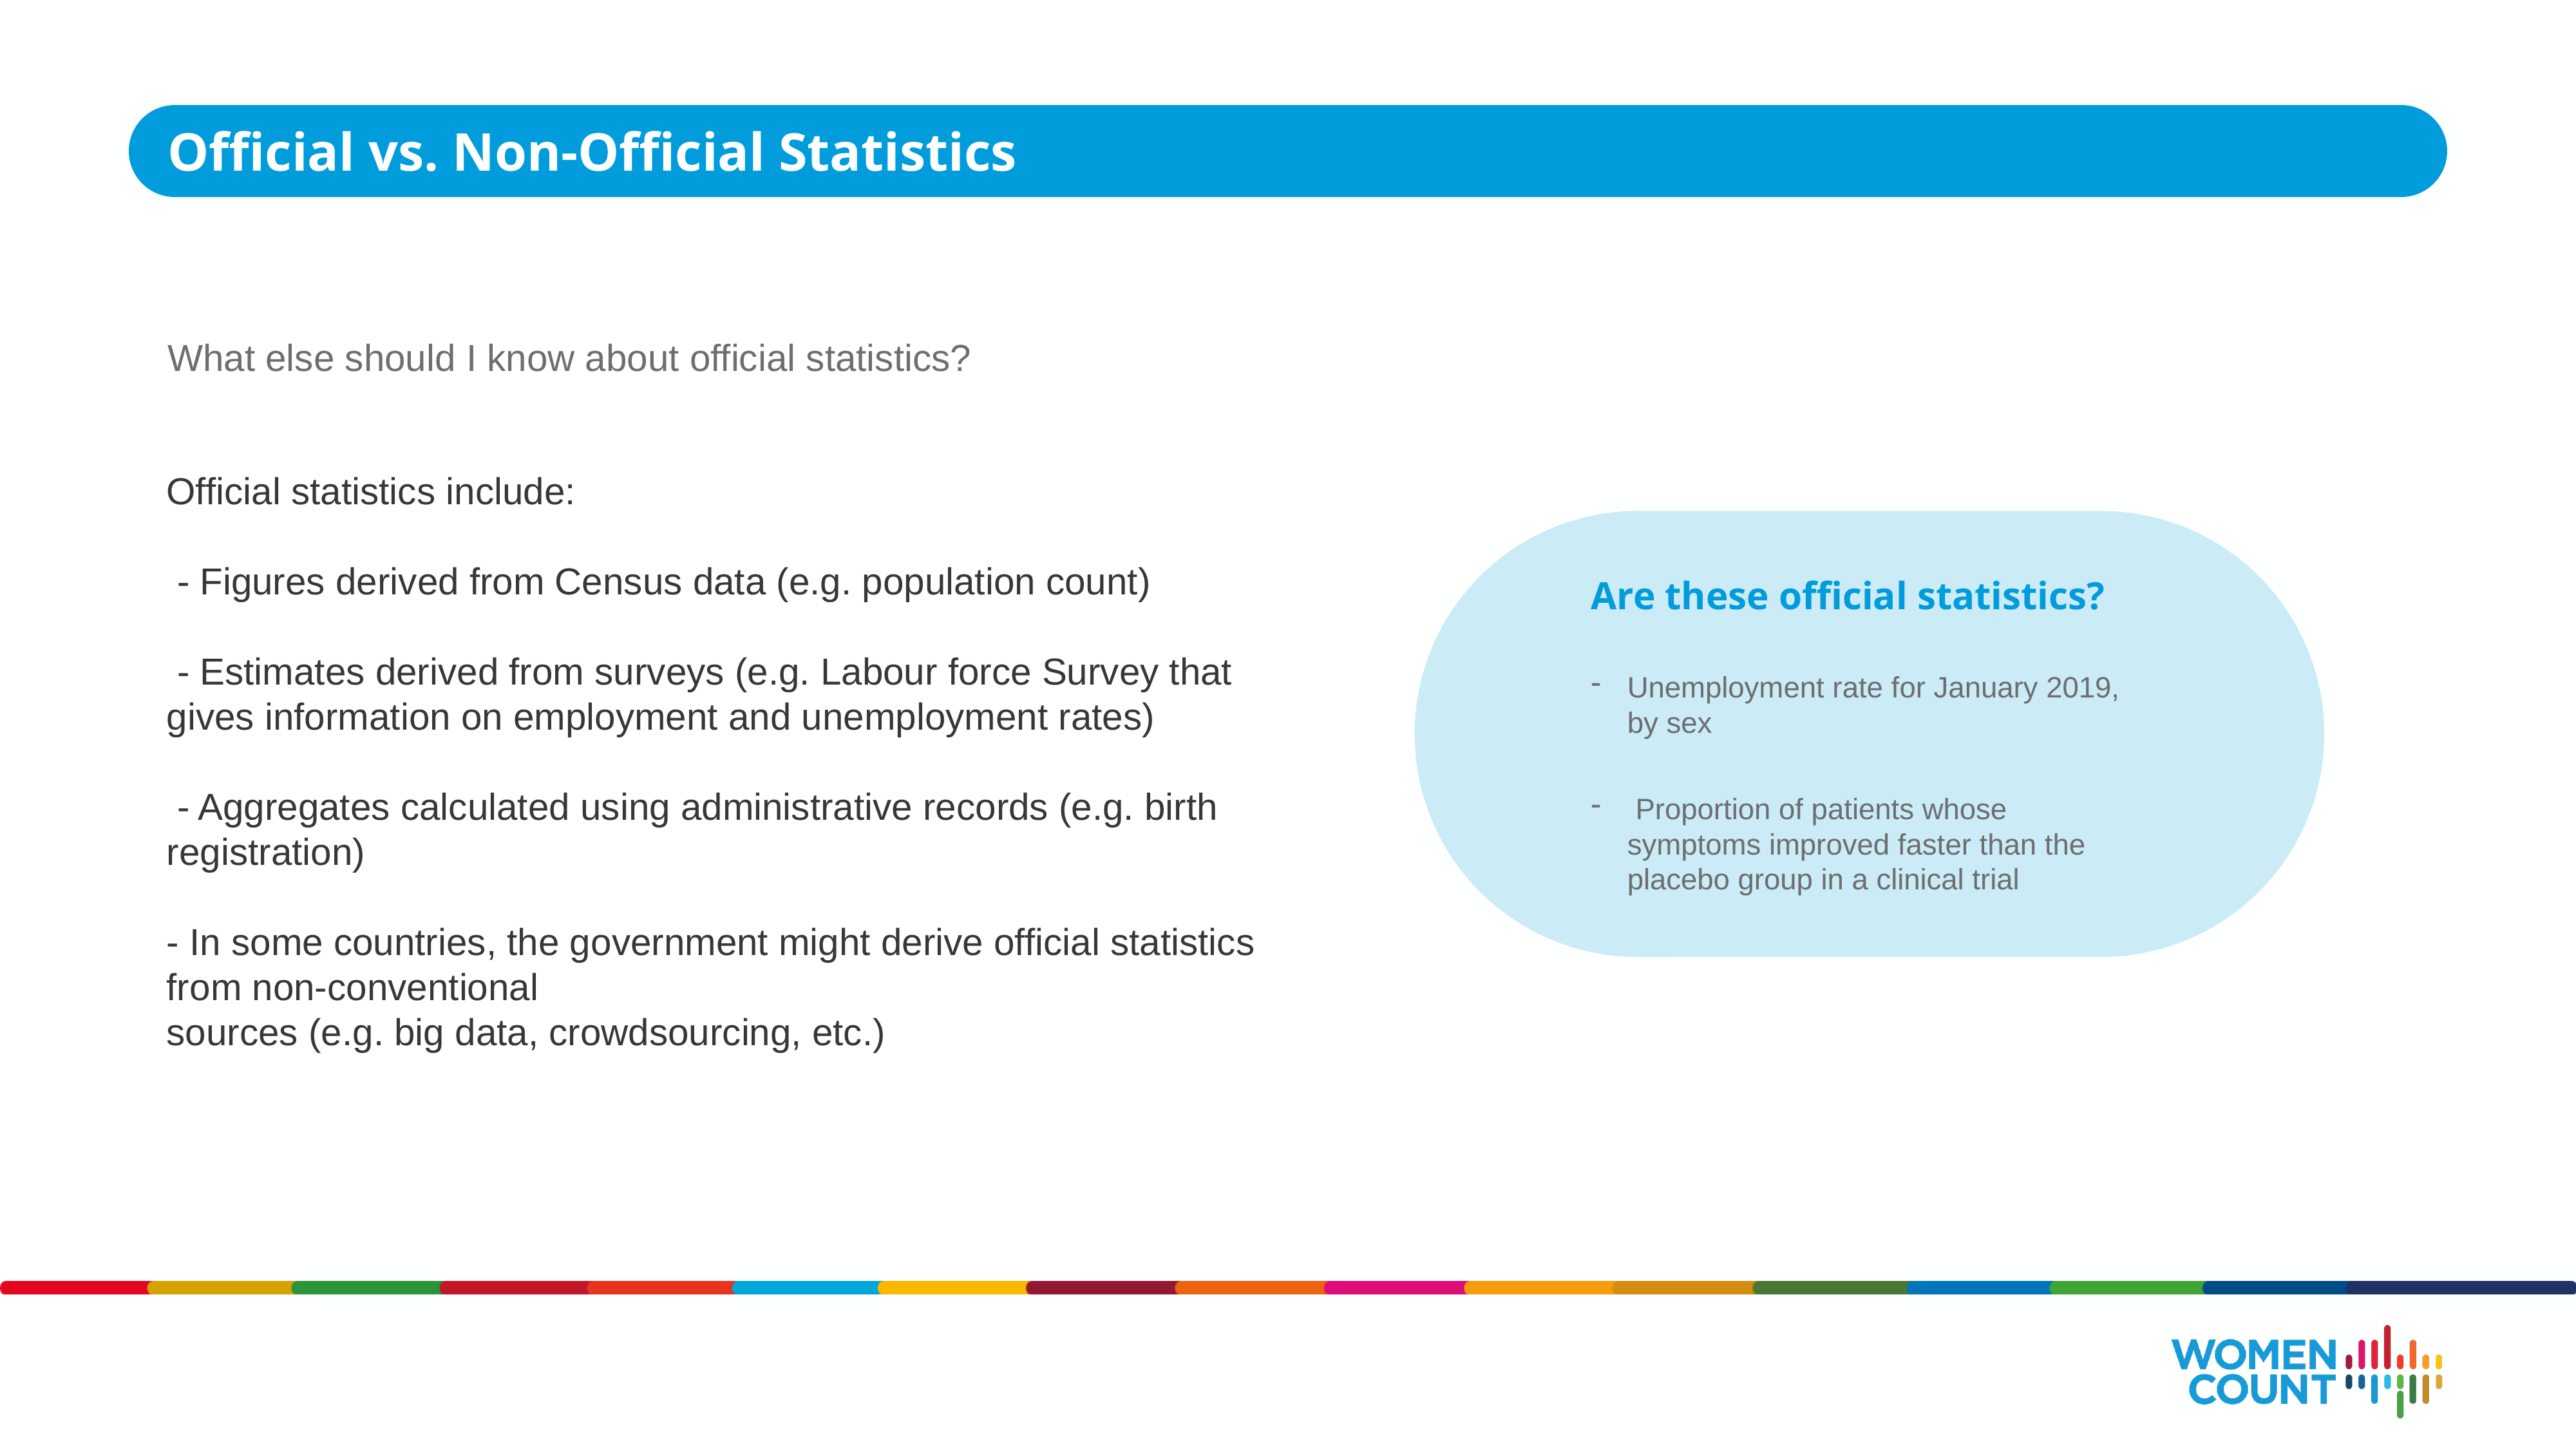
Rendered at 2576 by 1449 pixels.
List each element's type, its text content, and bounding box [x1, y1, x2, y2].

list Official vs. Non-Official Statistics [167, 119, 2411, 245]
list What else should I know about official statistics? [167, 334, 2411, 425]
text_box [1413, 509, 2326, 959]
text_box Are these official statistics? Unemployment rate for January 2019, by sex Proportion of patients whose symptoms improved faster than the placebo group in a clinical trial [1581, 542, 2157, 926]
text_box Official statistics include: - Figures derived from Census data (e.g. population count) - Estimates derived from surveys (e.g. Labour force Survey that gives information on employment and unemployment rates) - Aggregates calculated using administrative records (e.g. birth registration) - In some countries, the government might derive official statistics from non-conventional sources (e.g. big data, crowdsourcing, etc.) [166, 467, 1329, 1143]
